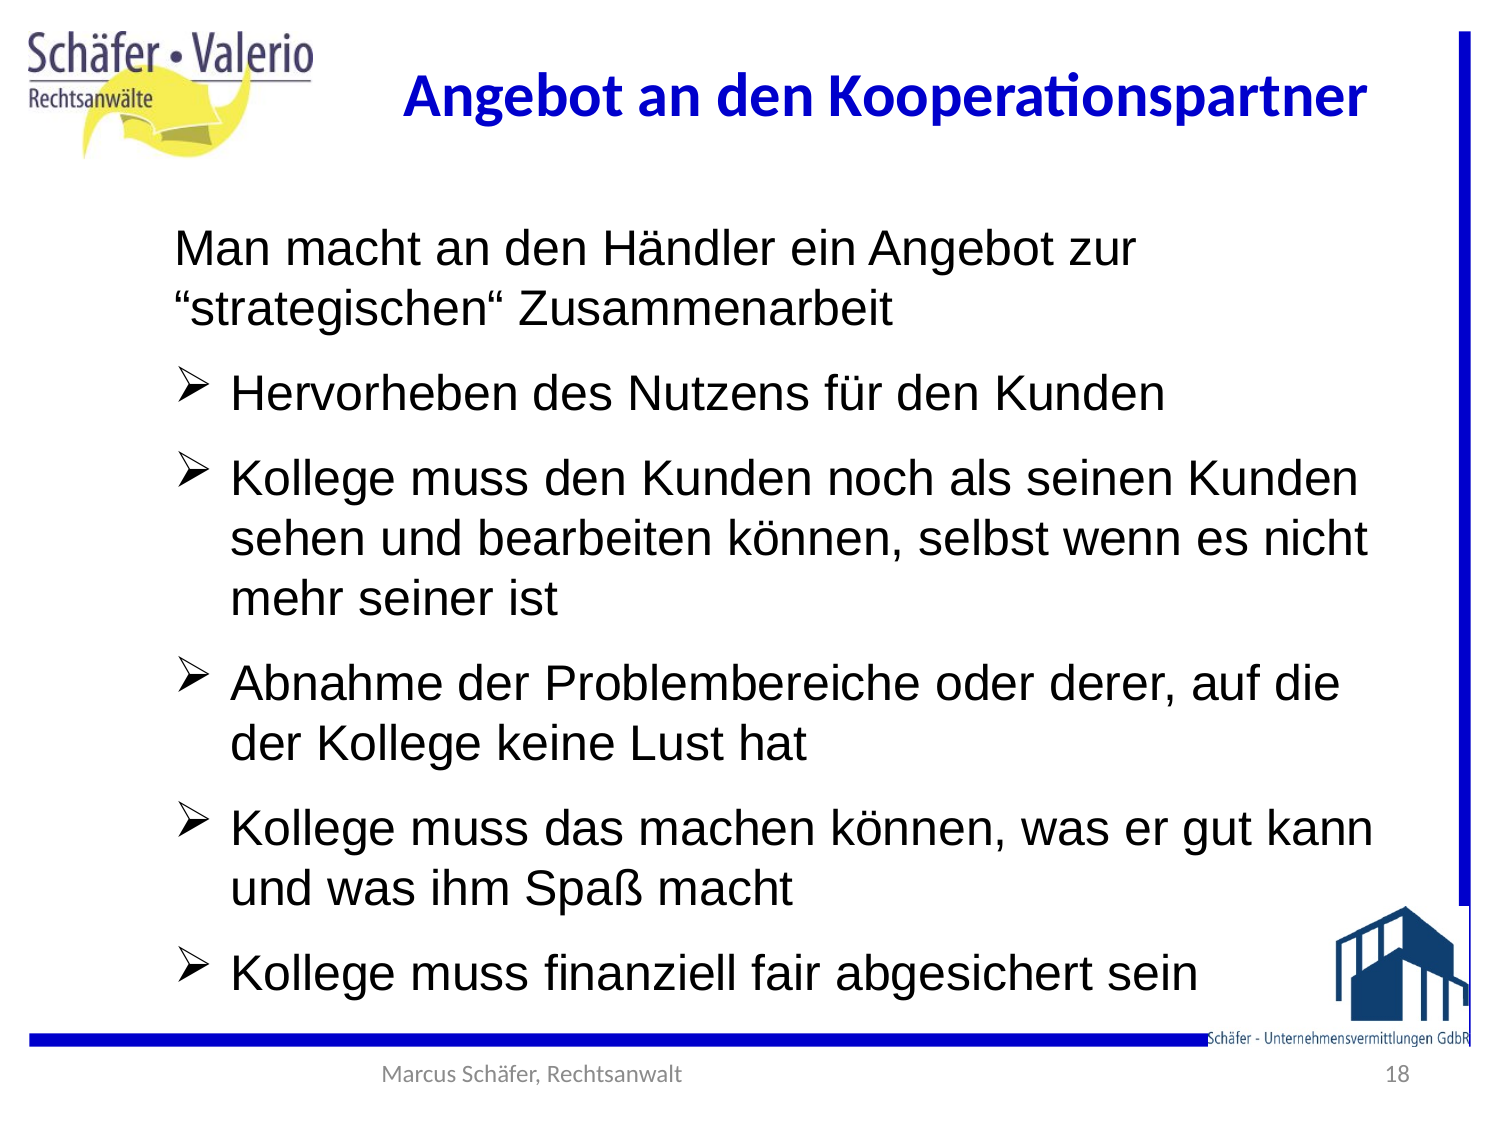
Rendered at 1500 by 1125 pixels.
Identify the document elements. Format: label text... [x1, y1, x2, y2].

picture [1208, 905, 1470, 1048]
footer Marcus Schäfer, Rechtsanwalt [76, 1055, 988, 1103]
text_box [29, 31, 1471, 1048]
picture [28, 31, 314, 160]
slide_number 18 [1074, 1055, 1425, 1103]
